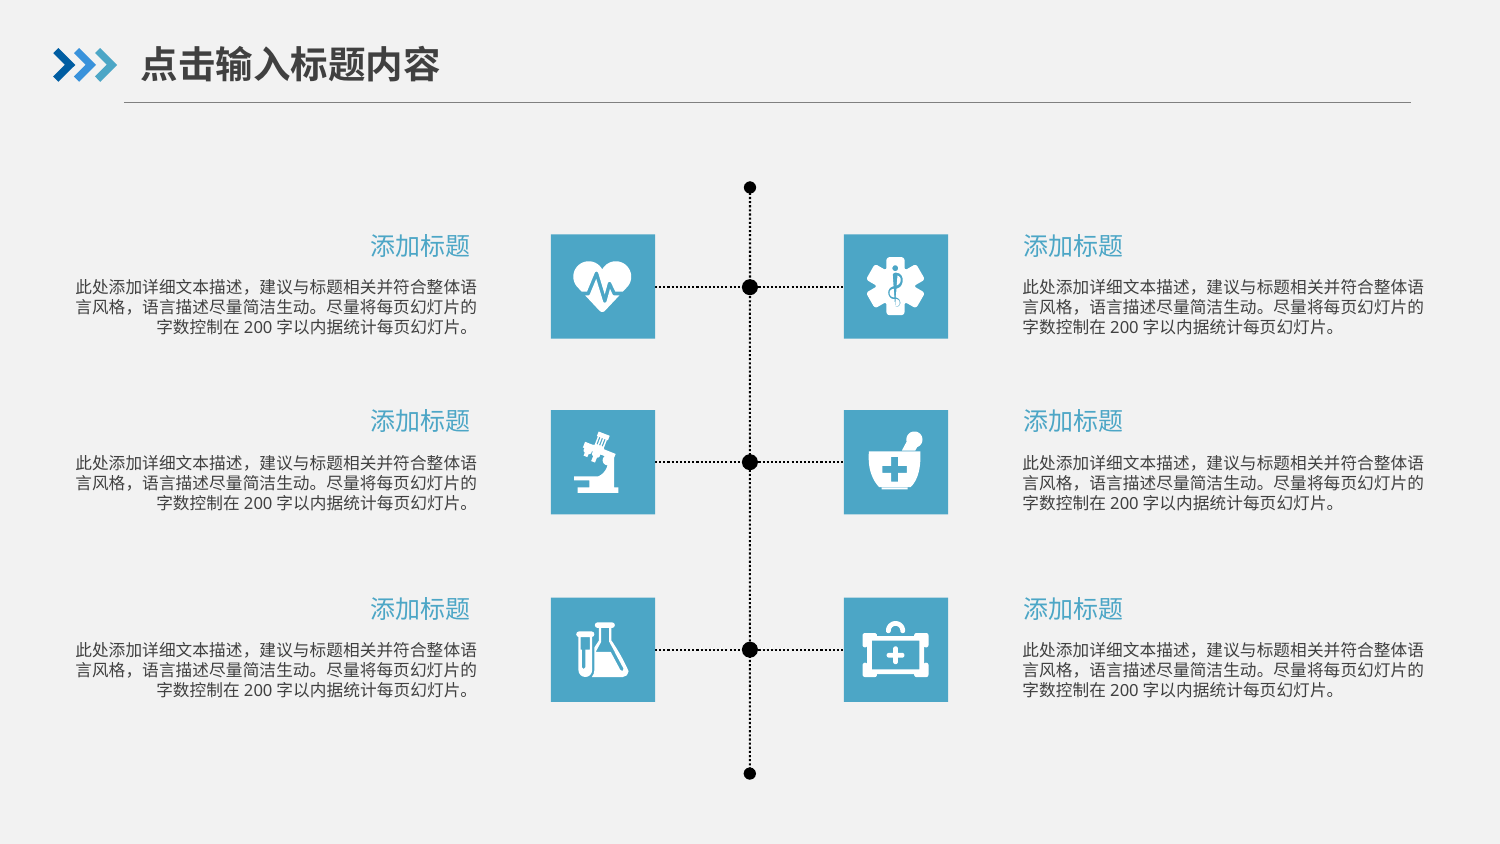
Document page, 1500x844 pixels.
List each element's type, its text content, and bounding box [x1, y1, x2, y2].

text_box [843, 585, 1442, 709]
text_box 点击输入标题内容 [140, 32, 491, 95]
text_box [58, 585, 656, 709]
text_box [843, 398, 1442, 521]
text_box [656, 280, 843, 295]
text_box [843, 222, 1442, 346]
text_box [656, 642, 843, 657]
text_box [52, 47, 118, 82]
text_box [58, 222, 656, 346]
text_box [656, 455, 843, 470]
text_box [58, 398, 656, 521]
